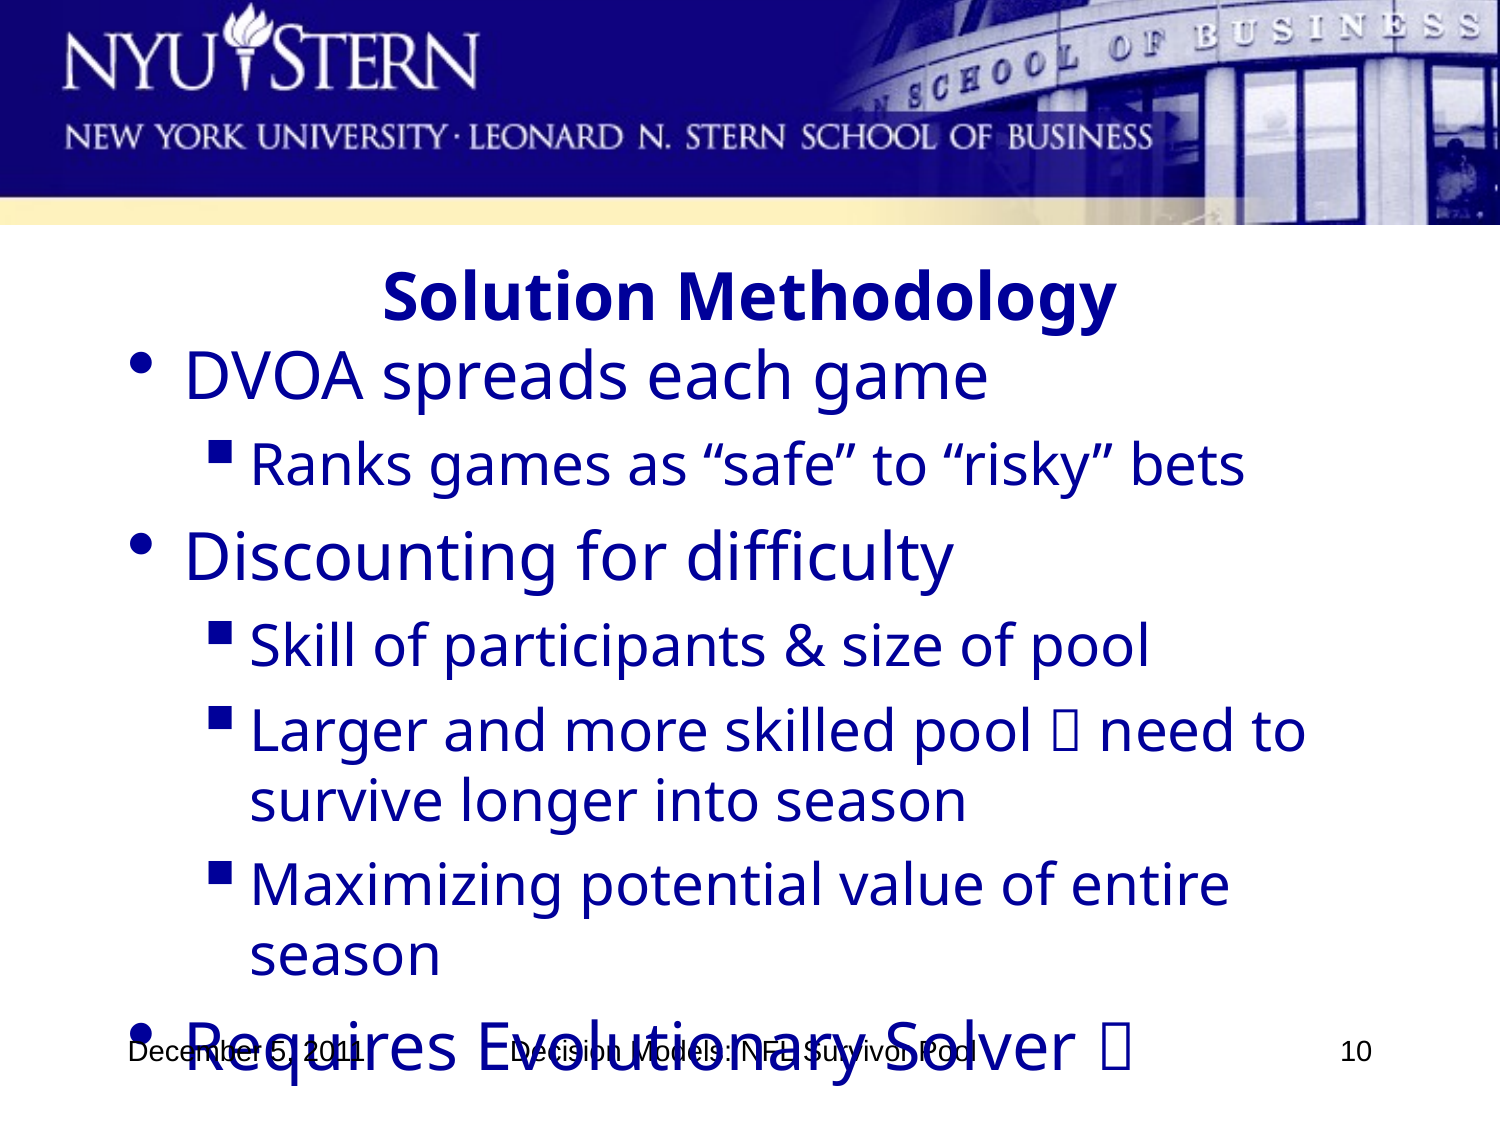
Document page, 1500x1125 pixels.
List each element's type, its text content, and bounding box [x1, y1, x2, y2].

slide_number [112, 1025, 425, 1100]
list DVOA spreads each game Ranks games as “safe” to “risky” bets Discounting for difficulty Skill of participants & size of pool Larger and more skilled pool  need to survive longer into season Maximizing potential value of entire season Requires Evolutionary Solver  [112, 324, 1388, 988]
footer Decision Models: NFL Survivor Pool [474, 1025, 1013, 1100]
title Solution Methodology [112, 224, 1388, 324]
slide_number 10 [1074, 1025, 1388, 1100]
picture [0, 0, 1500, 225]
